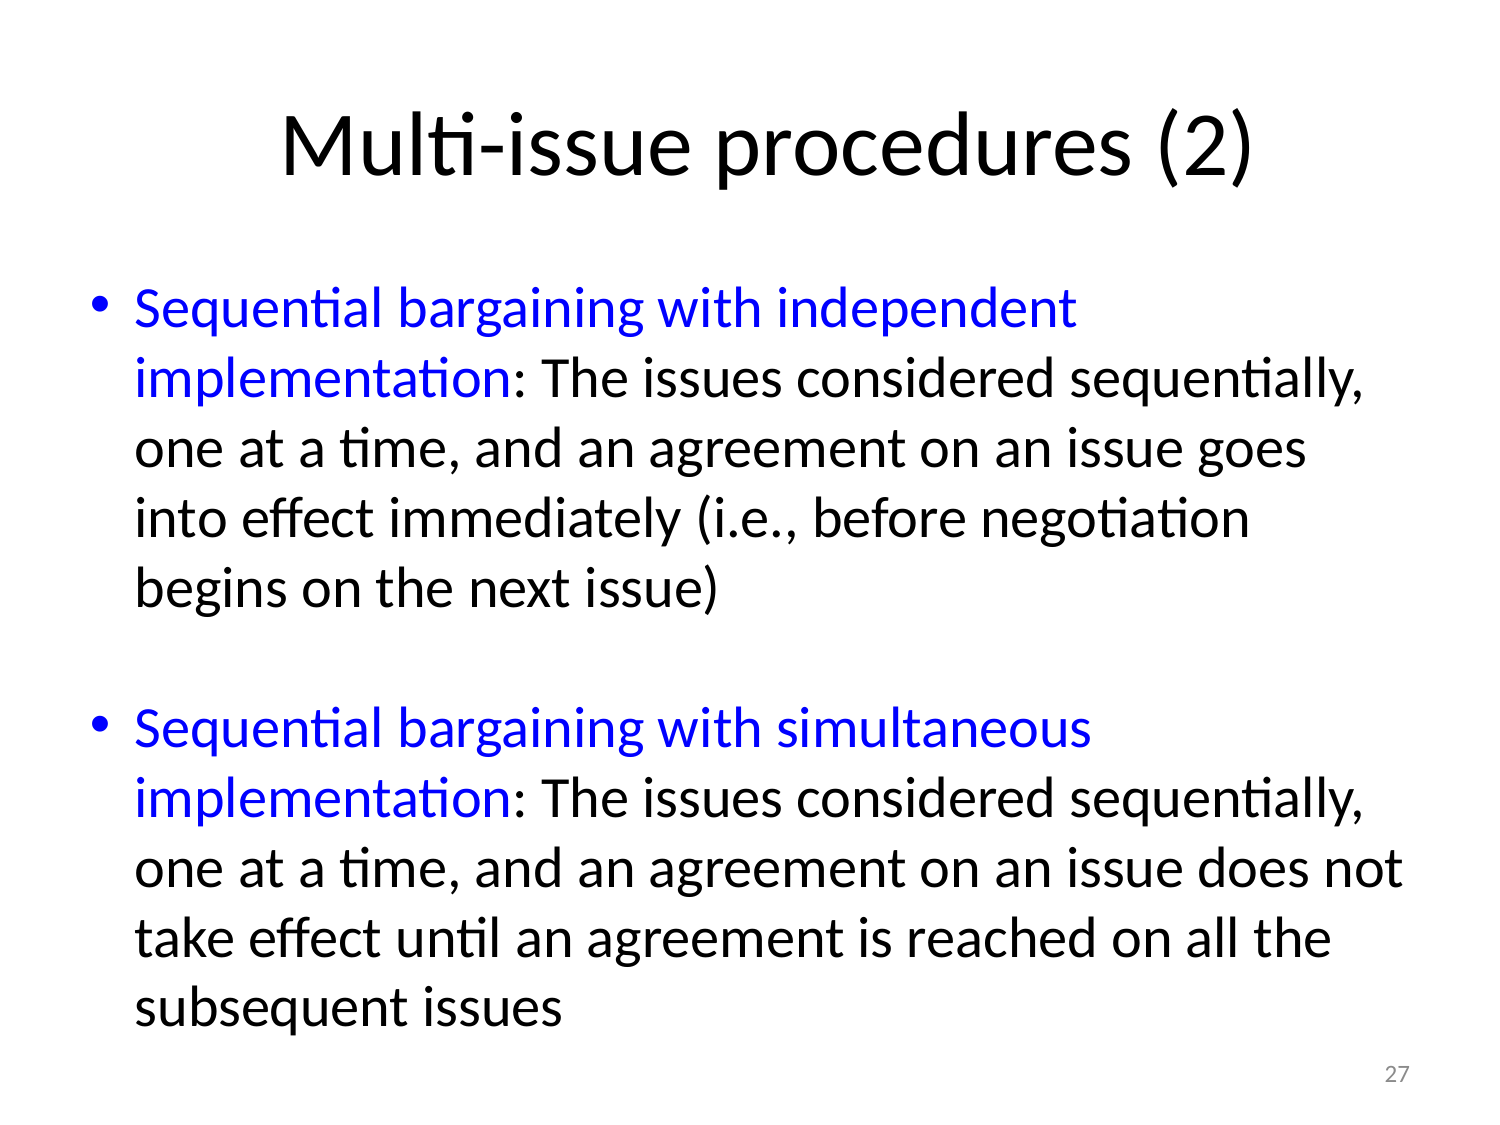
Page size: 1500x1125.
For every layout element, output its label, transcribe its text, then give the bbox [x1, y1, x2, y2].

text_box Sequential bargaining with independent implementation: The issues considered sequentially, one at a time, and an agreement on an issue goes into effect immediately (i.e., before negotiation begins on the next issue) Sequential bargaining with simultaneous implementation: The issues considered sequentially, one at a time, and an agreement on an issue does not take effect until an agreement is reached on all the subsequent issues [75, 261, 1425, 1046]
text_box Multi-issue procedures (2) [143, 45, 1394, 233]
slide_number 27 [1074, 1042, 1425, 1103]
